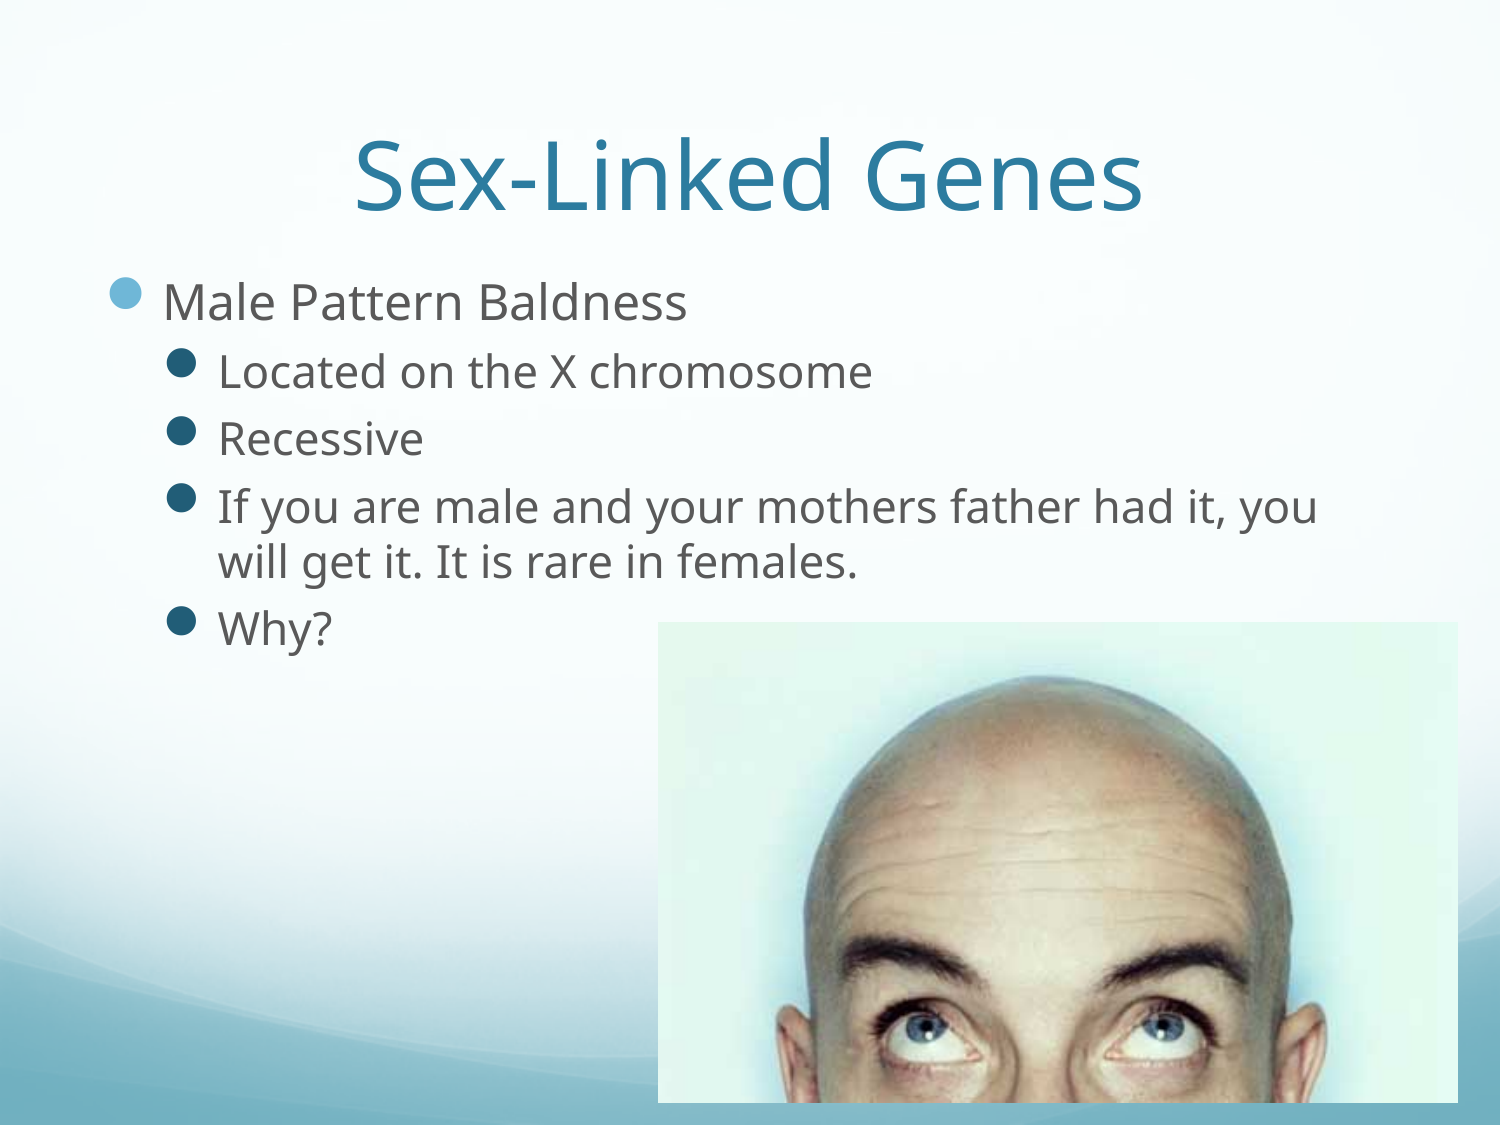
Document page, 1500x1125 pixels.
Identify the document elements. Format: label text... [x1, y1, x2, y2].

list Male Pattern Baldness Located on the X chromosome Recessive If you are male and your mothers father had it, you will get it. It is rare in females. Why? [90, 262, 1410, 975]
picture [657, 622, 1458, 1103]
title Sex-Linked Genes [90, 17, 1410, 237]
